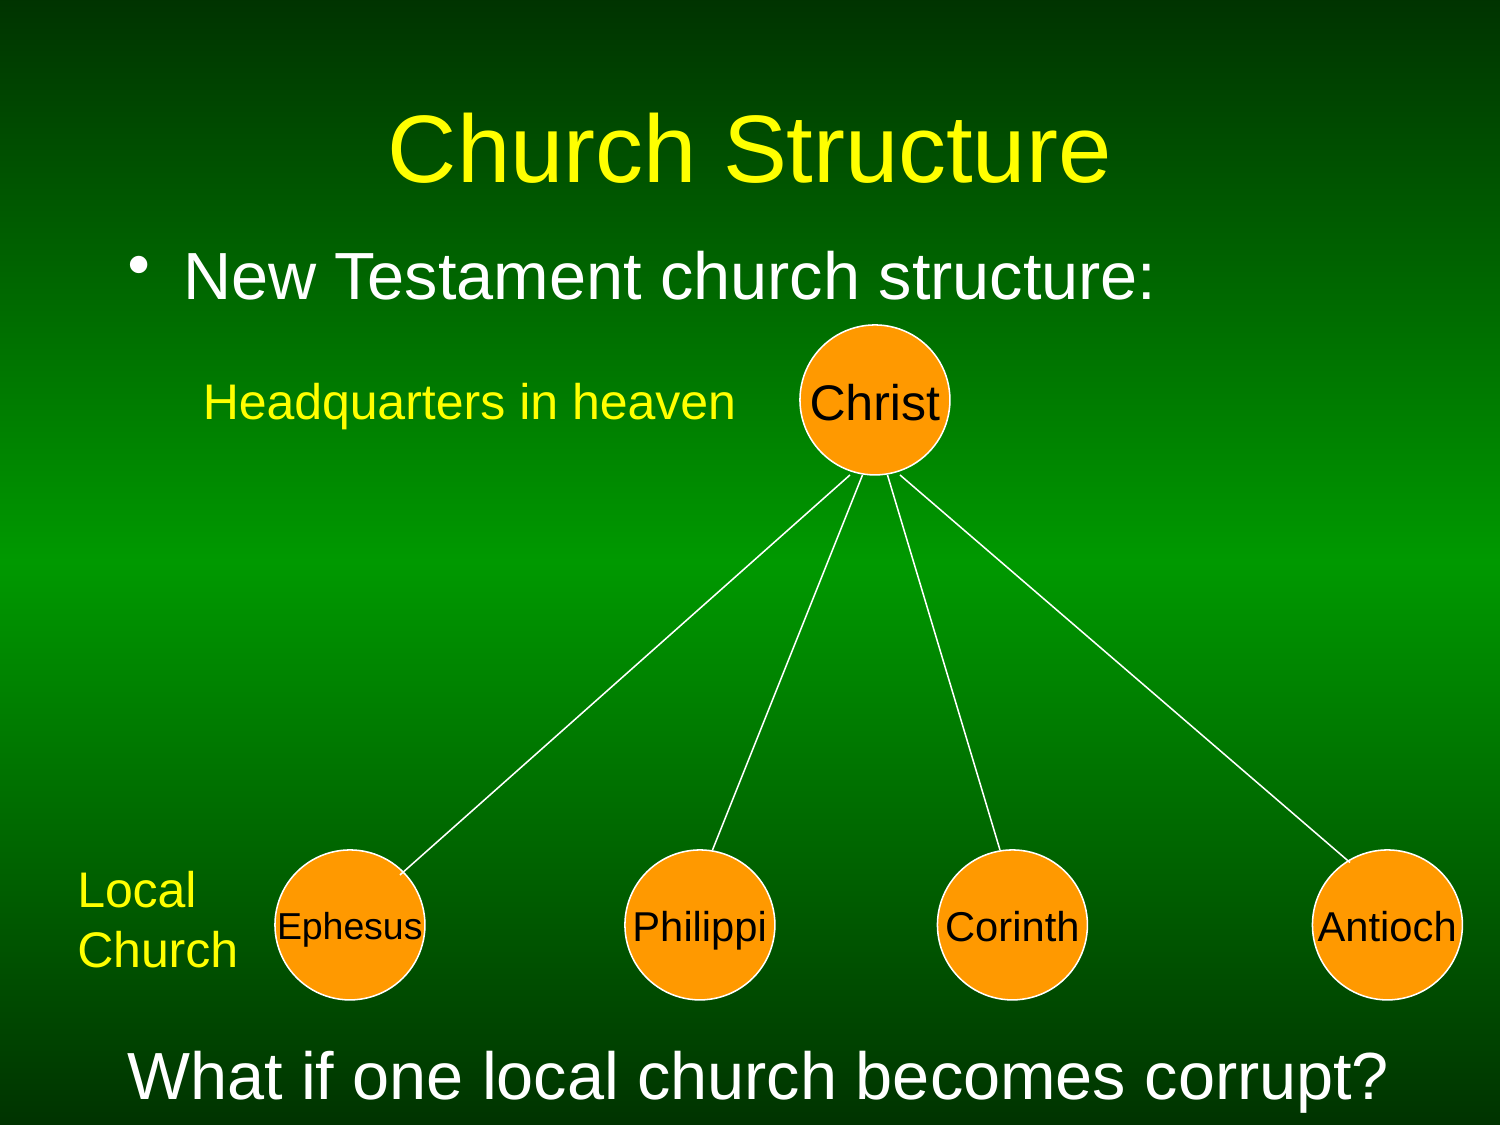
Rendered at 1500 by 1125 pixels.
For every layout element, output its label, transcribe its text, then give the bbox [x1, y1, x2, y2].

text_box Ephesus [274, 849, 425, 1000]
text_box Philippi [624, 849, 775, 1000]
text_box Local Church [62, 849, 263, 985]
text_box Christ [799, 324, 950, 475]
text_box Antioch [1312, 849, 1463, 1000]
text_box What if one local church becomes corrupt? [112, 1025, 1463, 1125]
text_box Corinth [937, 849, 1088, 1000]
list New Testament church structure: [112, 224, 1463, 325]
title Church Structure [37, 50, 1463, 238]
text_box Headquarters in heaven [188, 362, 752, 438]
